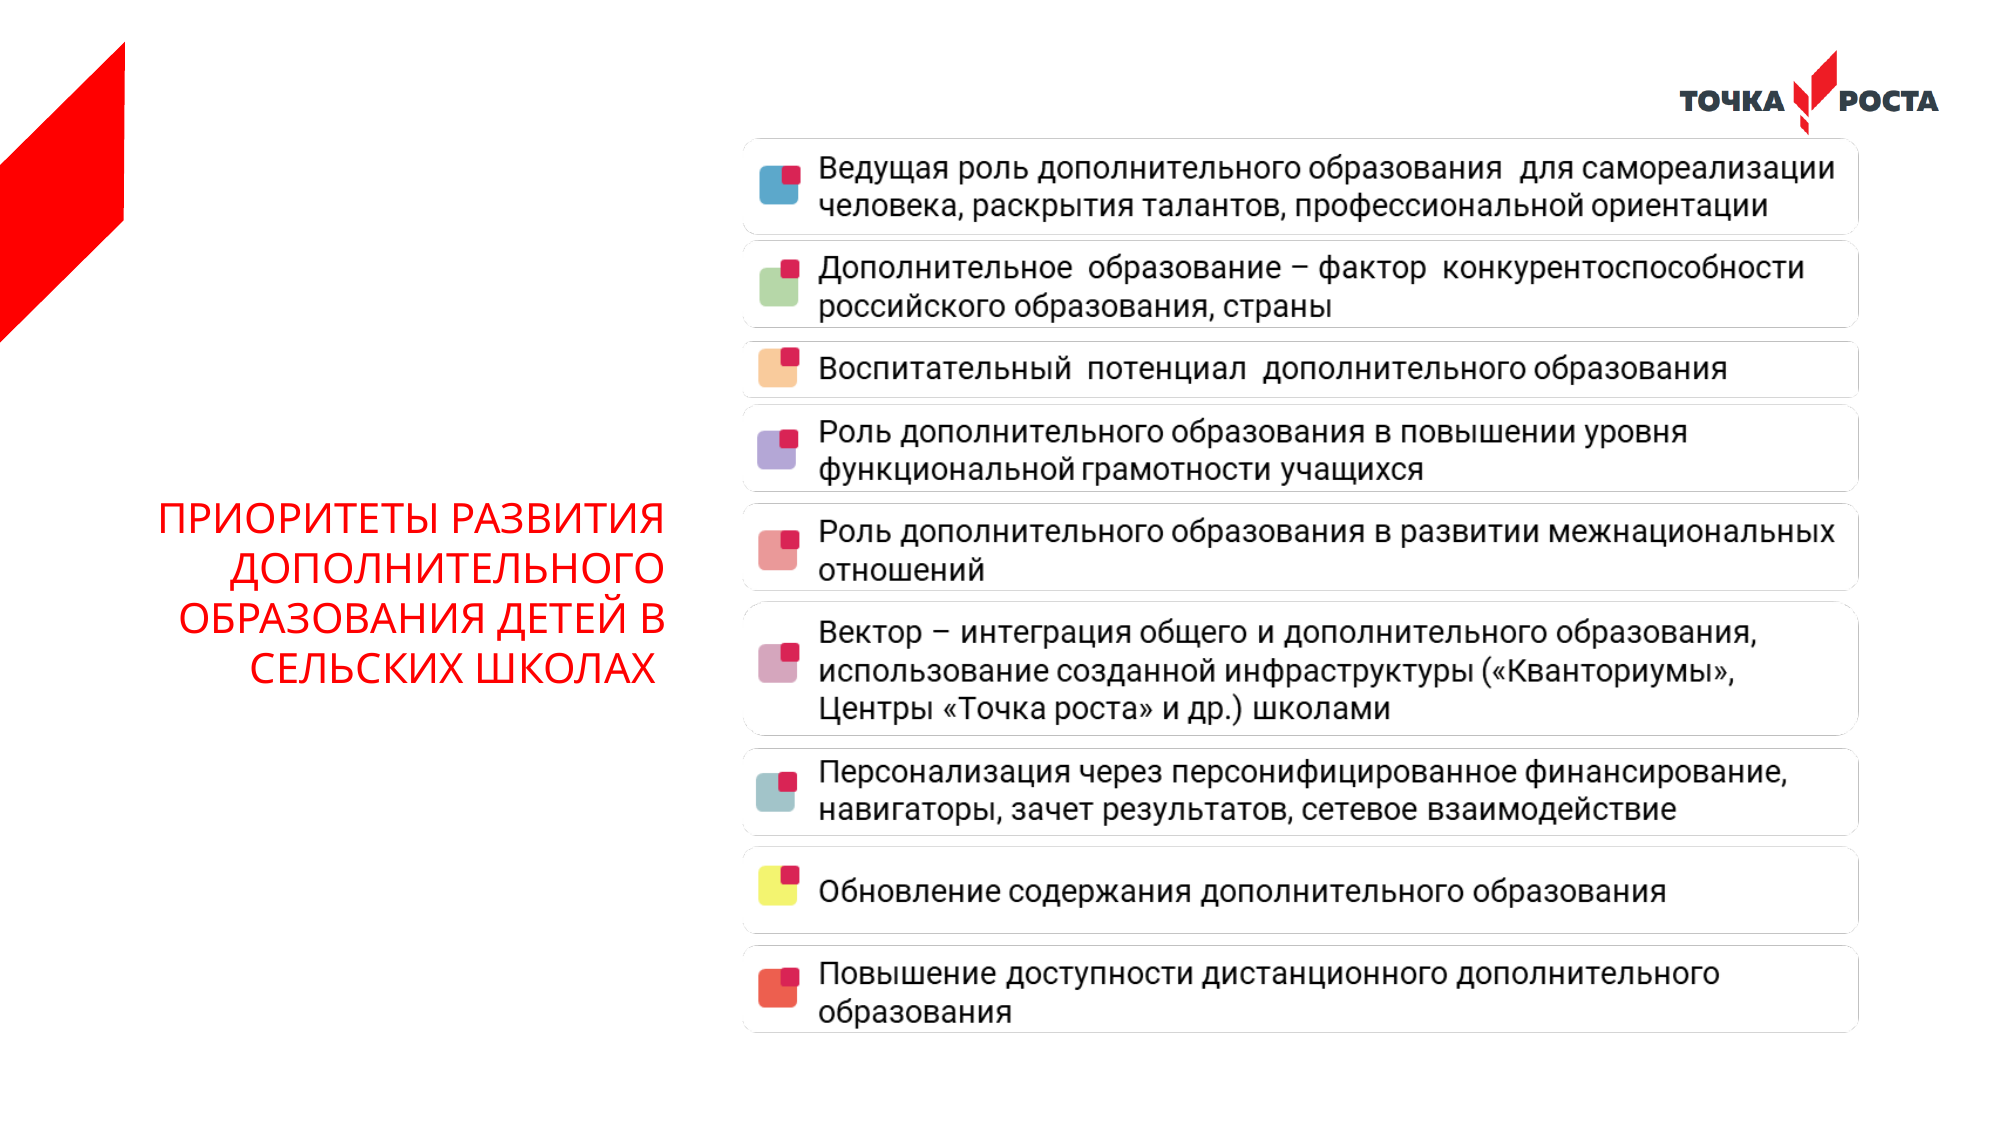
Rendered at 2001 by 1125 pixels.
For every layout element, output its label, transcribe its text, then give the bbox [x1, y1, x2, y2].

text_box ПРИОРИТЕТЫ РАЗВИТИЯ ДОПОЛНИТЕЛЬНОГО ОБРАЗОВАНИЯ ДЕТЕЙ В СЕЛЬСКИХ ШКОЛАХ [29, 476, 682, 774]
picture [742, 42, 1947, 1052]
